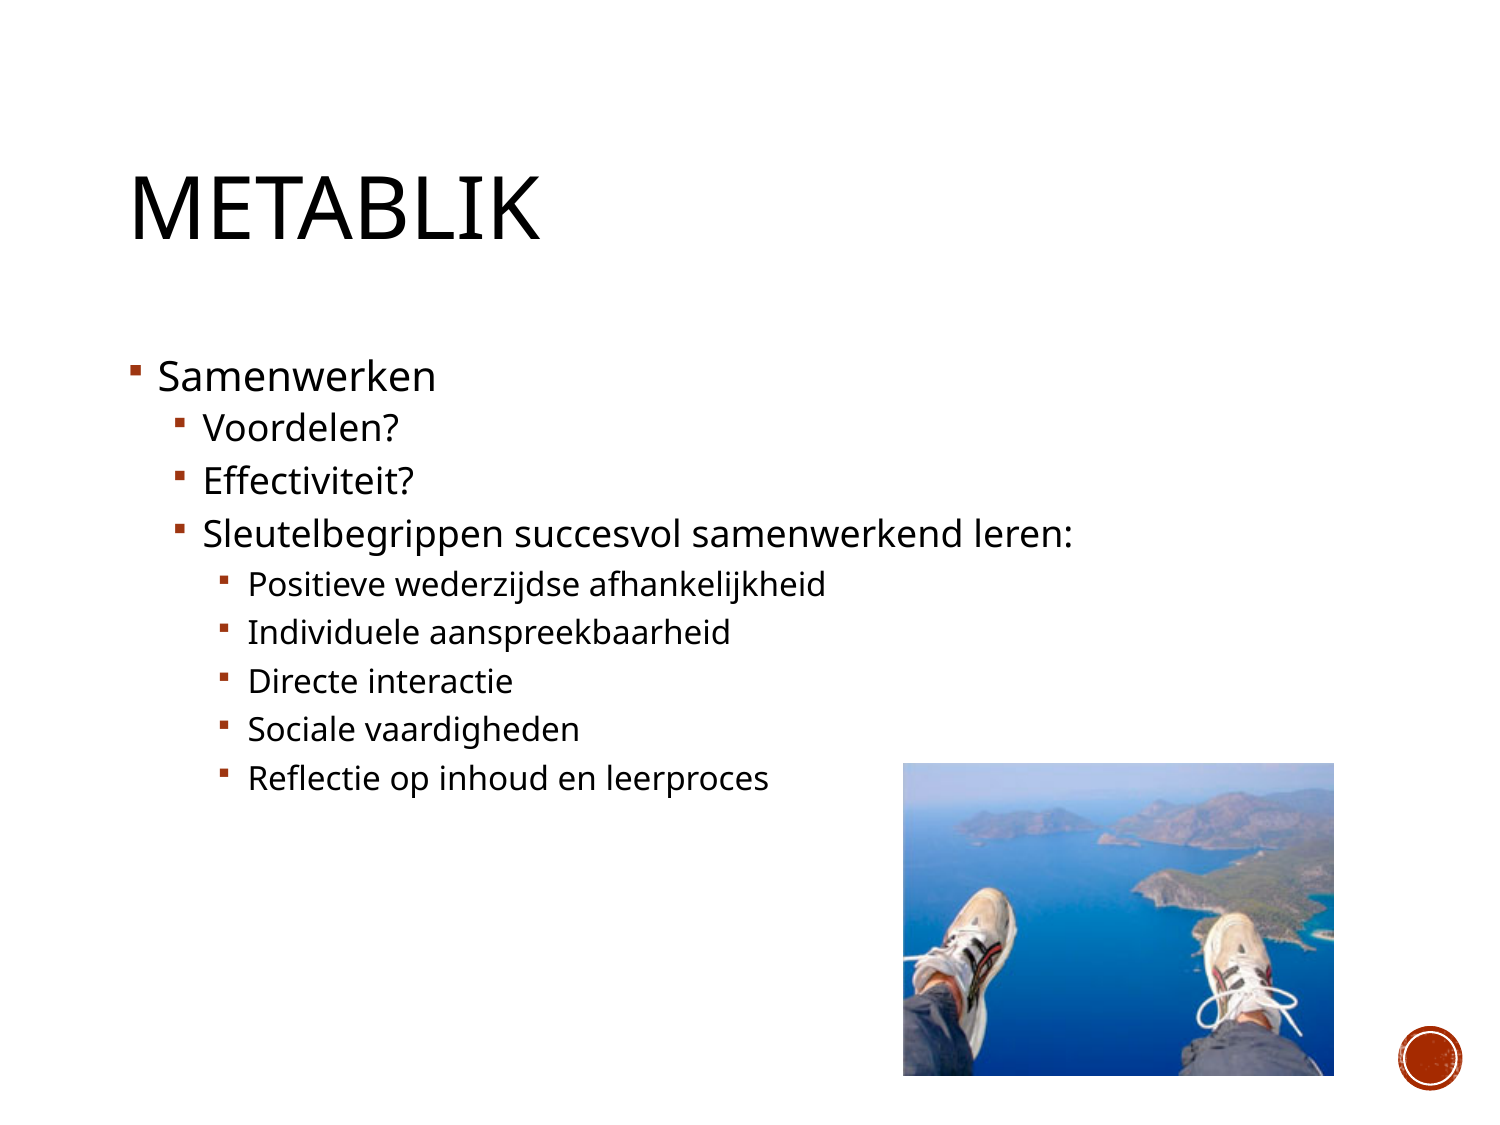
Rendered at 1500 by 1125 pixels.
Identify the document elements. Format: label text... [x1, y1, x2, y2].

title Metablik [112, 79, 1388, 344]
picture [903, 763, 1334, 1076]
list Samenwerken Voordelen? Effectiviteit? Sleutelbegrippen succesvol samenwerkend leren: Positieve wederzijdse afhankelijkheid Individuele aanspreekbaarheid Directe interactie Sociale vaardigheden Reflectie op inhoud en leerproces [112, 348, 1388, 1013]
picture [1311, 929, 1334, 941]
